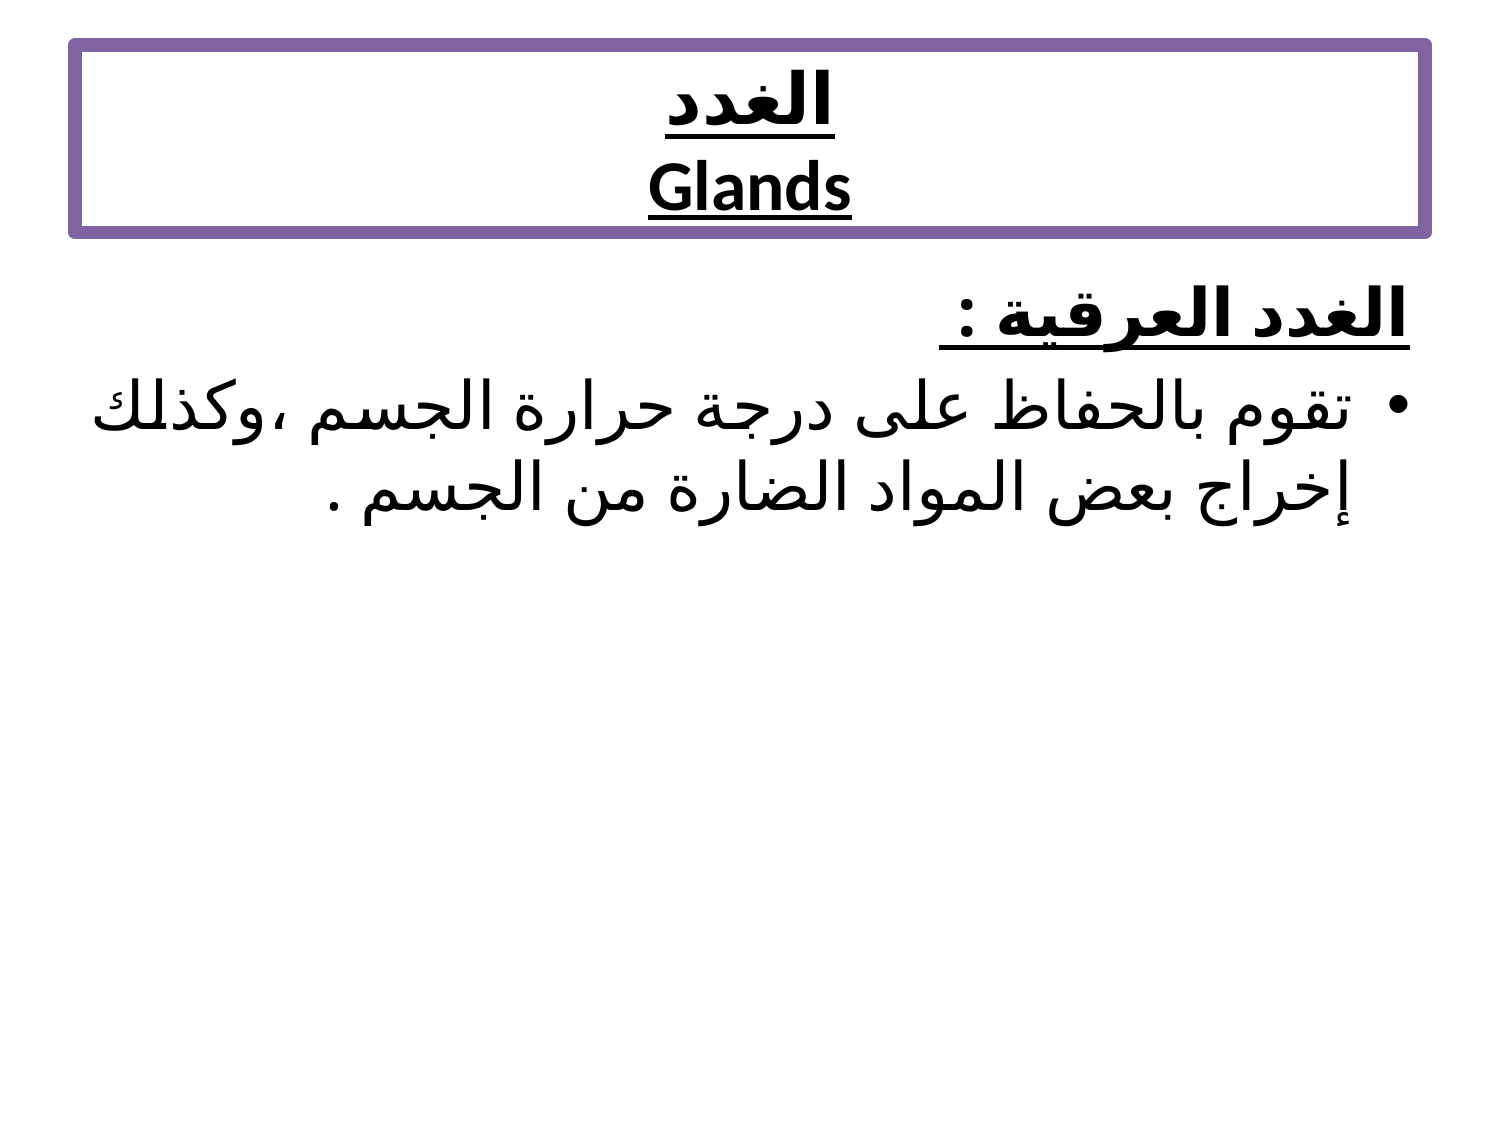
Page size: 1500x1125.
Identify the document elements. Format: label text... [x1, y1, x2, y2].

title الغدد Glands [75, 45, 1425, 233]
list الغدد العرقية : تقوم بالحفاظ على درجة حرارة الجسم ،وكذلك إخراج بعض المواد الضارة من الجسم . [75, 262, 1425, 1005]
